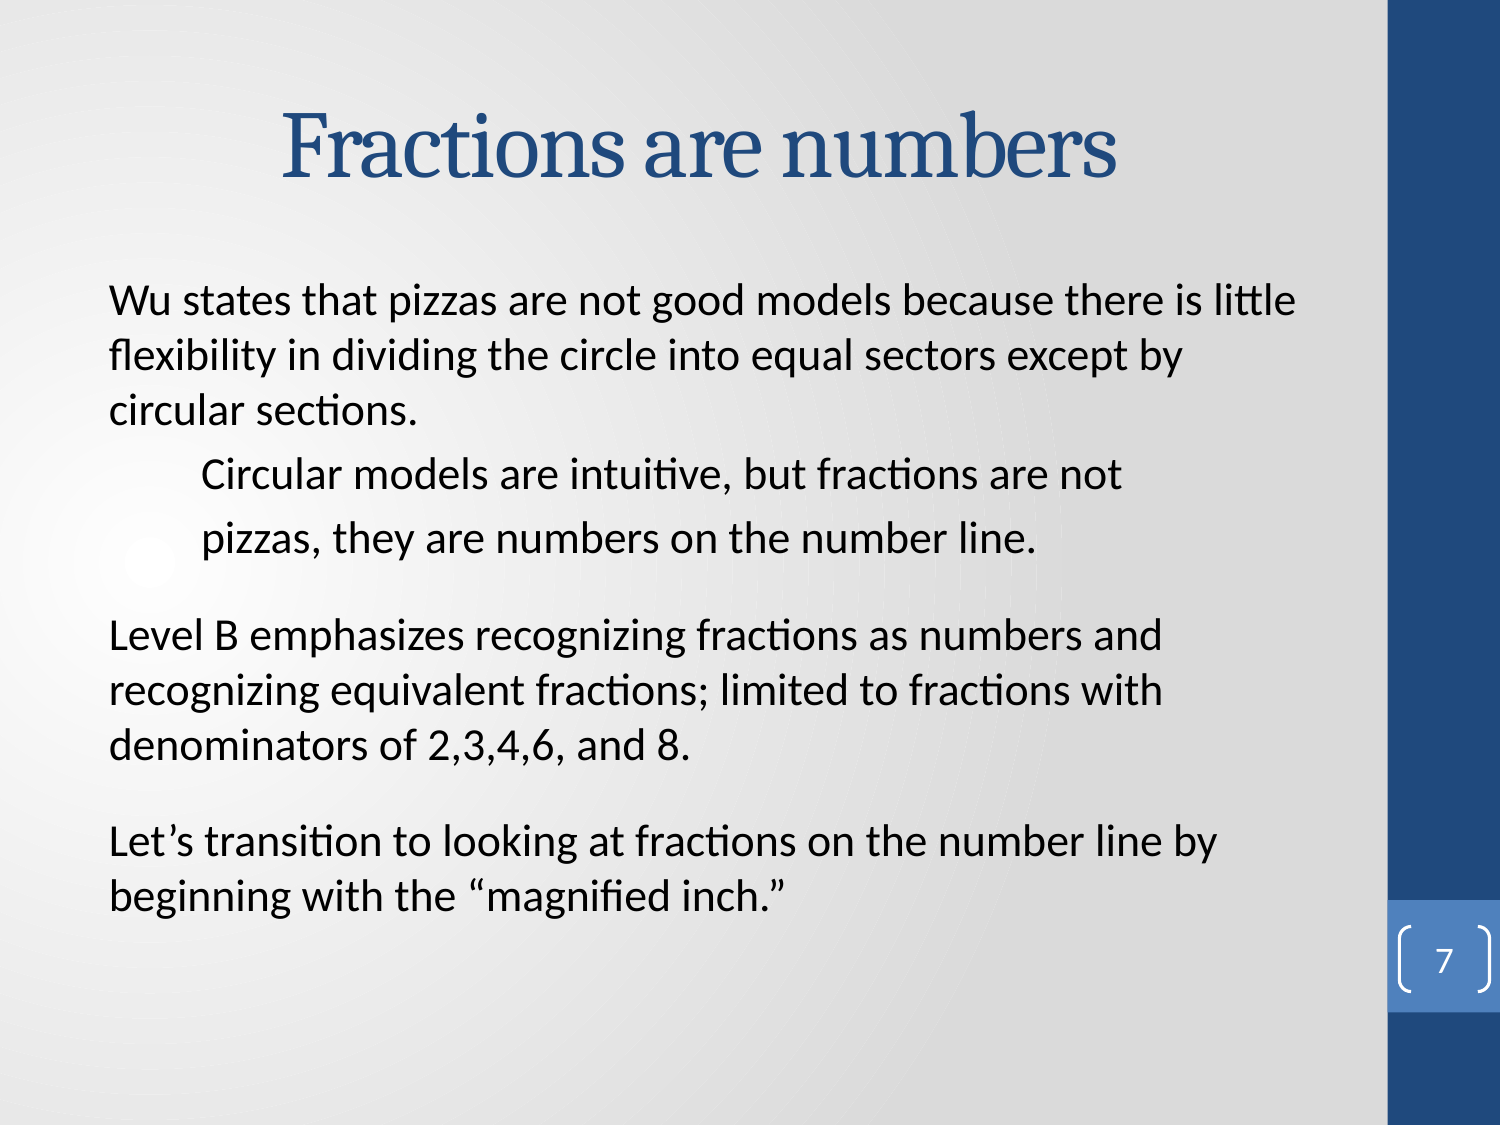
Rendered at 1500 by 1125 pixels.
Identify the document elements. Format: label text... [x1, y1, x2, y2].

list Wu states that pizzas are not good models because there is little flexibility in dividing the circle into equal sectors except by circular sections. Circular models are intuitive, but fractions are not pizzas, they are numbers on the number line. Level B emphasizes recognizing fractions as numbers and recognizing equivalent fractions; limited to fractions with denominators of 2,3,4,6, and 8. Let’s transition to looking at fractions on the number line by beginning with the “magnified inch.” [75, 262, 1325, 1050]
title Fractions are numbers [75, 45, 1325, 233]
slide_number 7 [1397, 924, 1492, 994]
